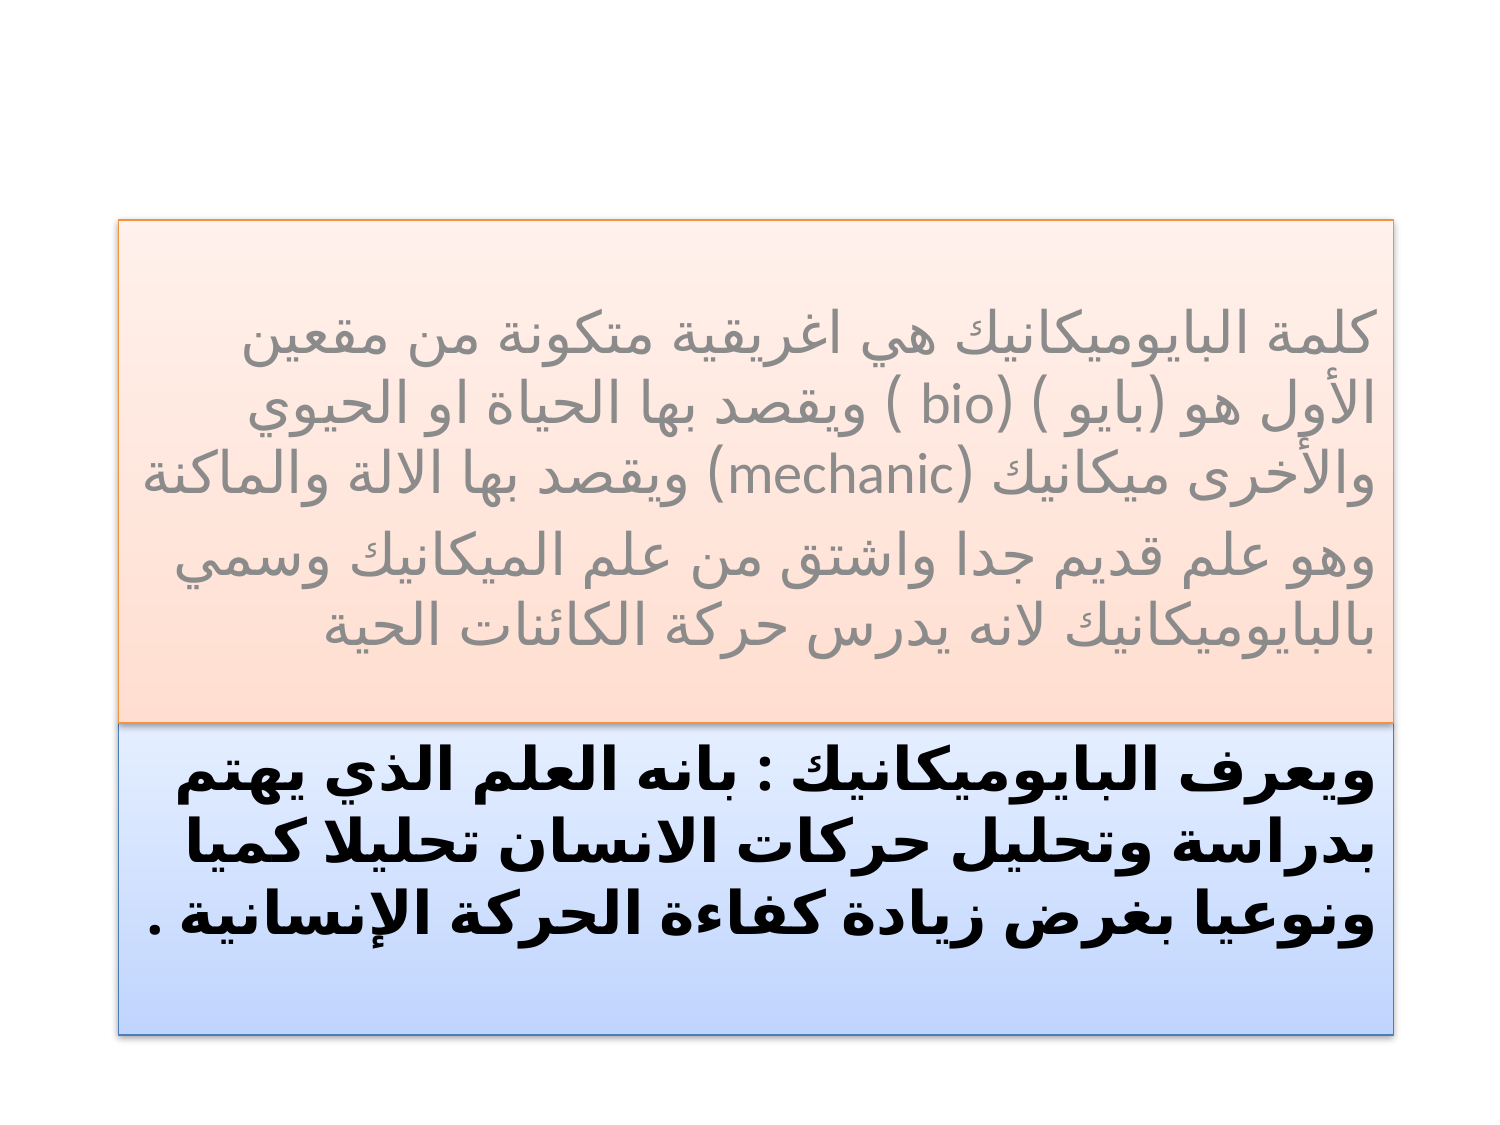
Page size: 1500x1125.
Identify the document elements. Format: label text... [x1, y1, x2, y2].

list كلمة البايوميكانيك هي اغريقية متكونة من مقعين الأول هو (بايو ) (bio ) ويقصد بها الحياة او الحيوي والأخرى ميكانيك (mechanic) ويقصد بها الالة والماكنة وهو علم قديم جدا واشتق من علم الميكانيك وسمي بالبايوميكانيك لانه يدرس حركة الكائنات الحية [118, 219, 1394, 724]
title ويعرف البايوميكانيك : بانه العلم الذي يهتم بدراسة وتحليل حركات الانسان تحليلا كميا ونوعيا بغرض زيادة كفاءة الحركة الإنسانية . [118, 730, 1394, 1036]
